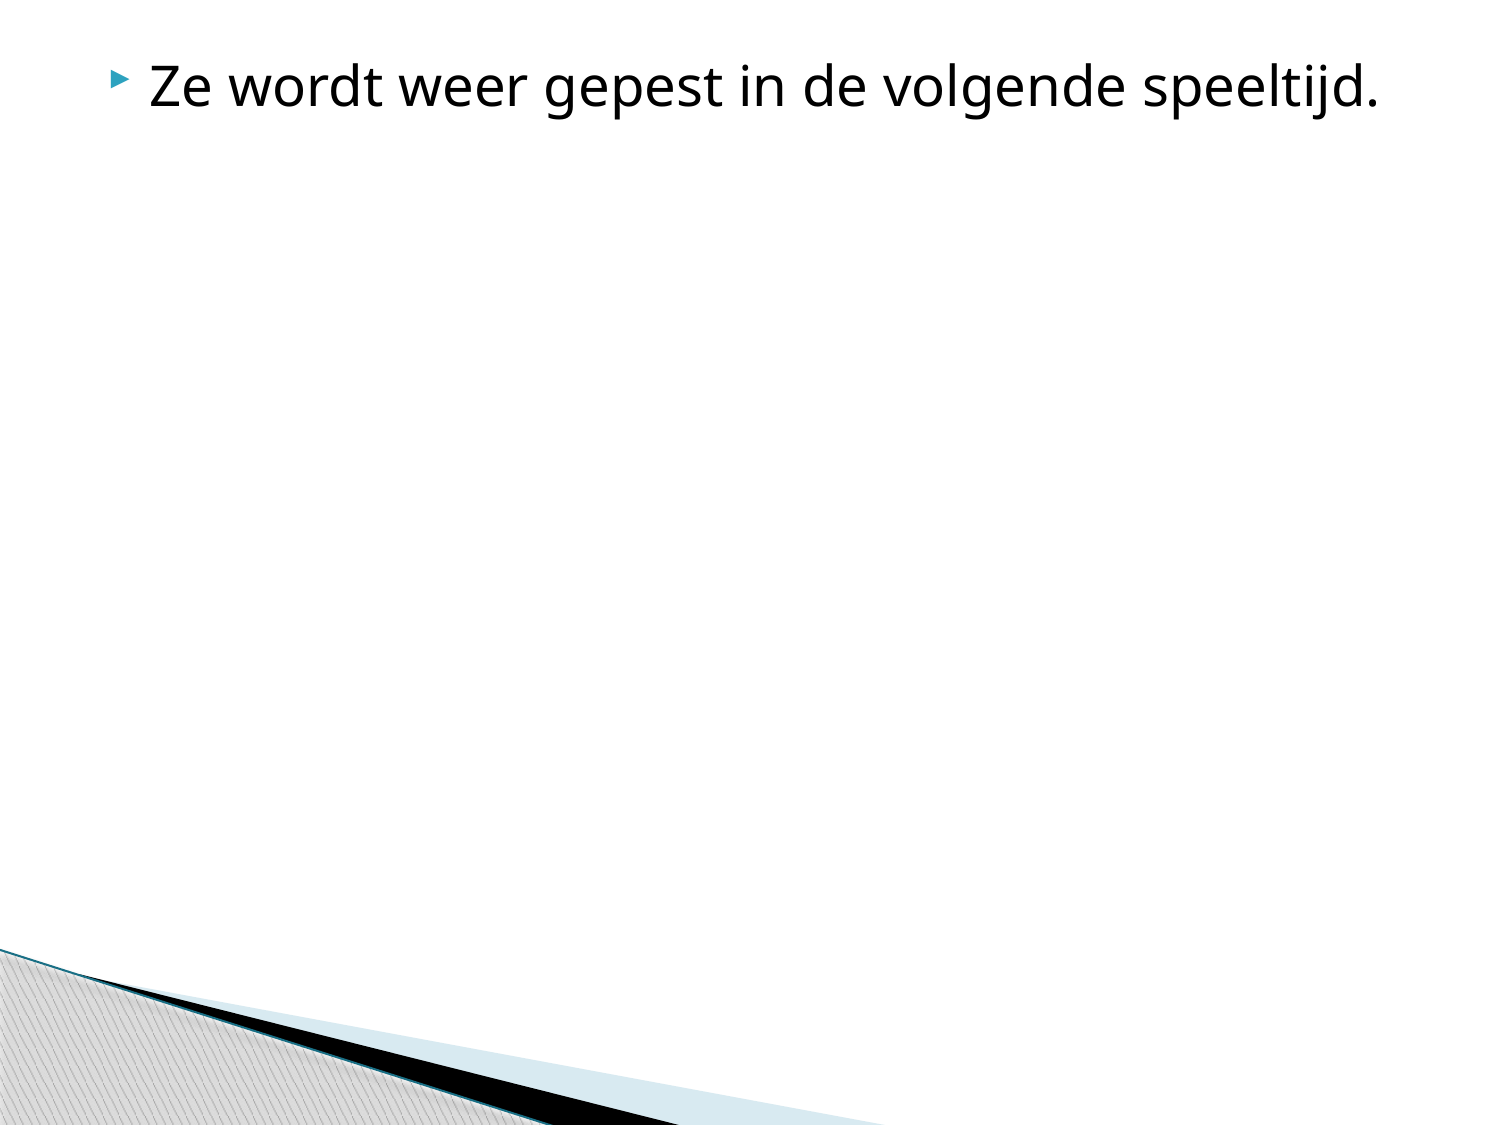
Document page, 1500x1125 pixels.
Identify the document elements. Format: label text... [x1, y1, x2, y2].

list Ze wordt weer gepest in de volgende speeltijd. [75, 42, 1425, 986]
